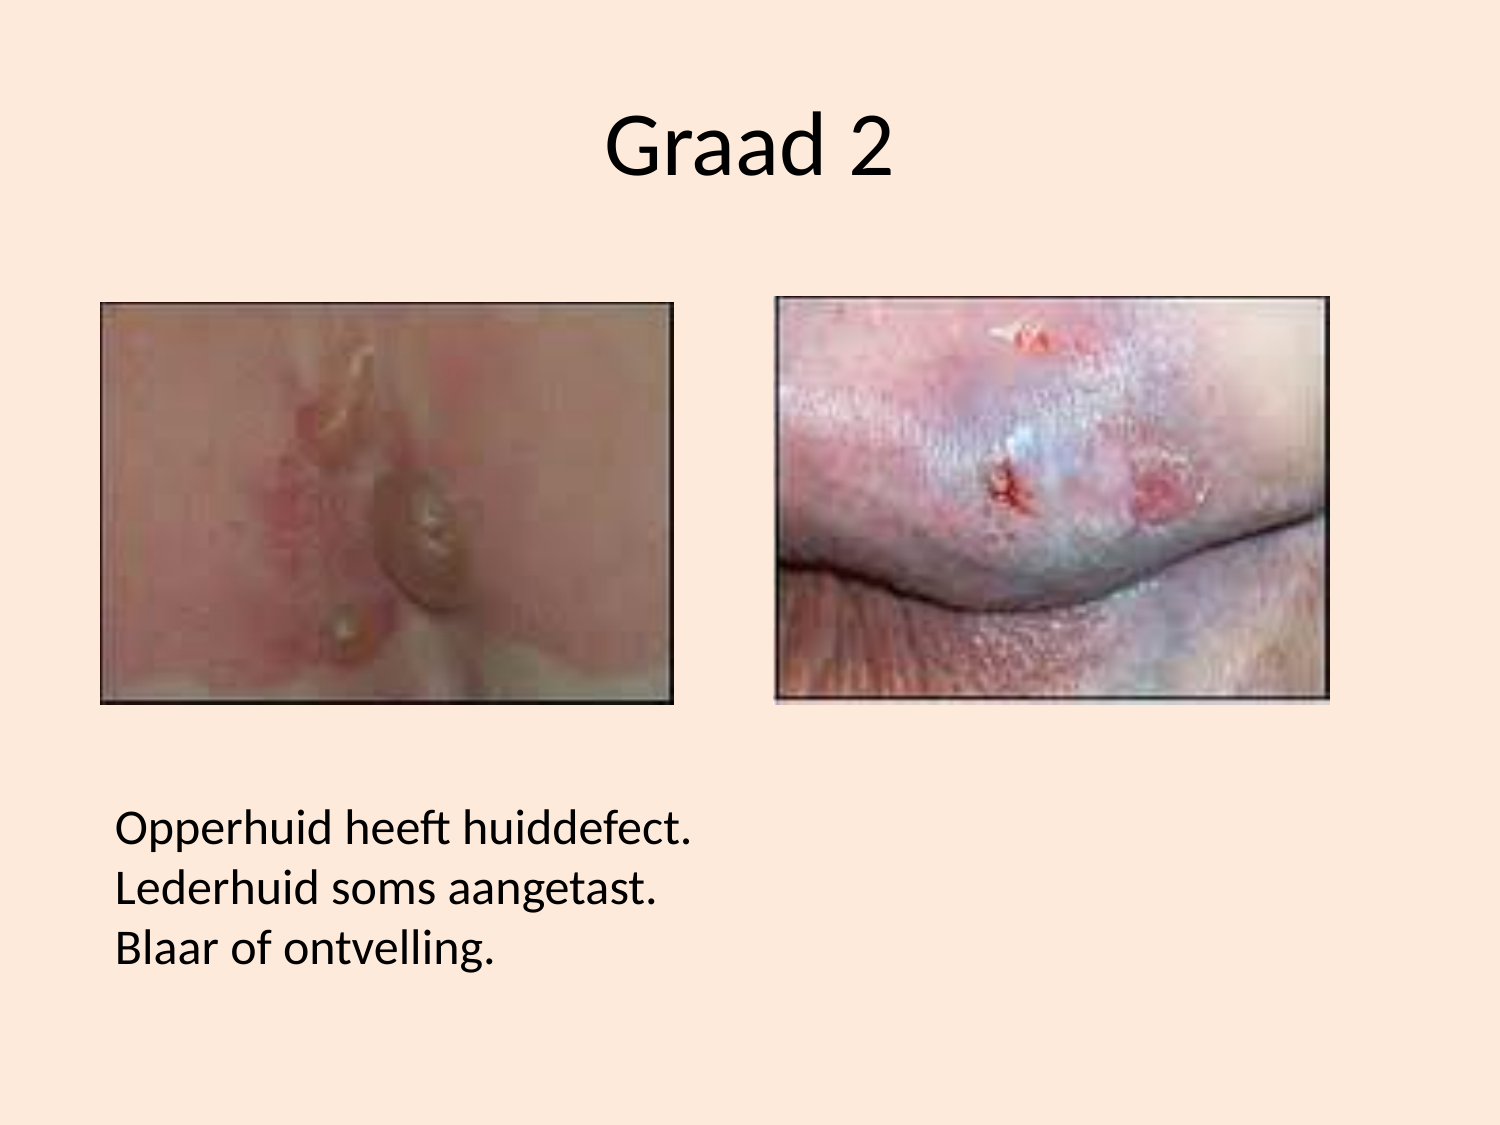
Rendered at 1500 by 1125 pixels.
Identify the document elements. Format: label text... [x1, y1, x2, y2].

title Graad 2 [75, 45, 1425, 233]
text_box Opperhuid heeft huiddefect. Lederhuid soms aangetast. Blaar of ontvelling. [100, 786, 1400, 982]
picture [773, 295, 1330, 705]
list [100, 302, 674, 705]
